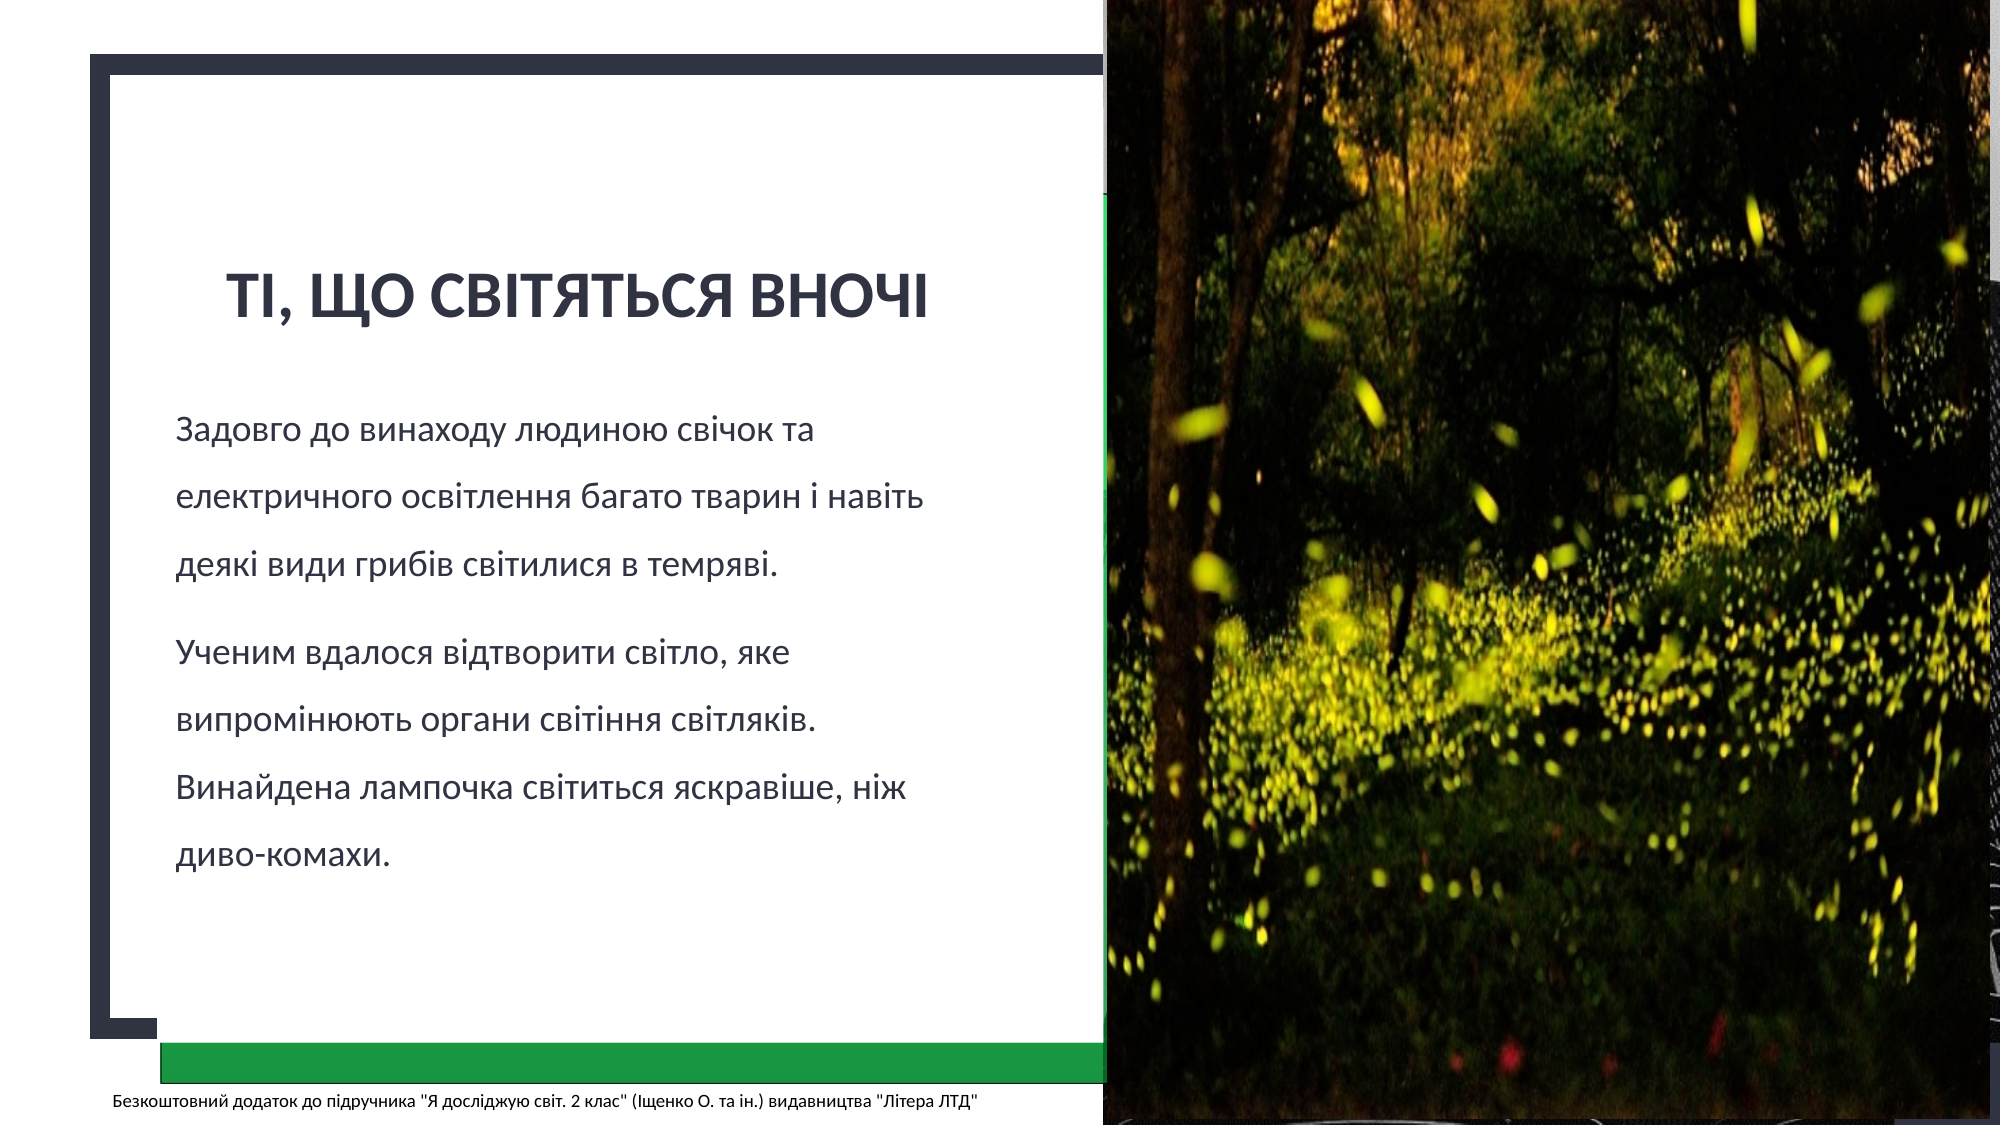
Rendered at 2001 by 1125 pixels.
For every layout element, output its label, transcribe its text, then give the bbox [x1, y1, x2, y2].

picture [1103, 0, 2000, 1125]
text_box 2 + [160, 1044, 1103, 1085]
text_box [156, 106, 1103, 1044]
footer Безкоштовний додаток до підручника "Я досліджую світ. 2 клас" (Іщенко О. та ін.) видавництва "Літера ЛТД" [97, 1081, 1087, 1119]
list Задовго до винаходу людиною свічок та електричного освітлення багато тварин і навіть деякі види грибів світилися в темряві. Ученим вдалося відтворити світло, яке випромінюють органи світіння світляків. Винайдена лампочка світиться яскравіше, ніж диво-комахи. [160, 373, 1004, 931]
title Ті, що світяться Вночі [157, 242, 1000, 340]
